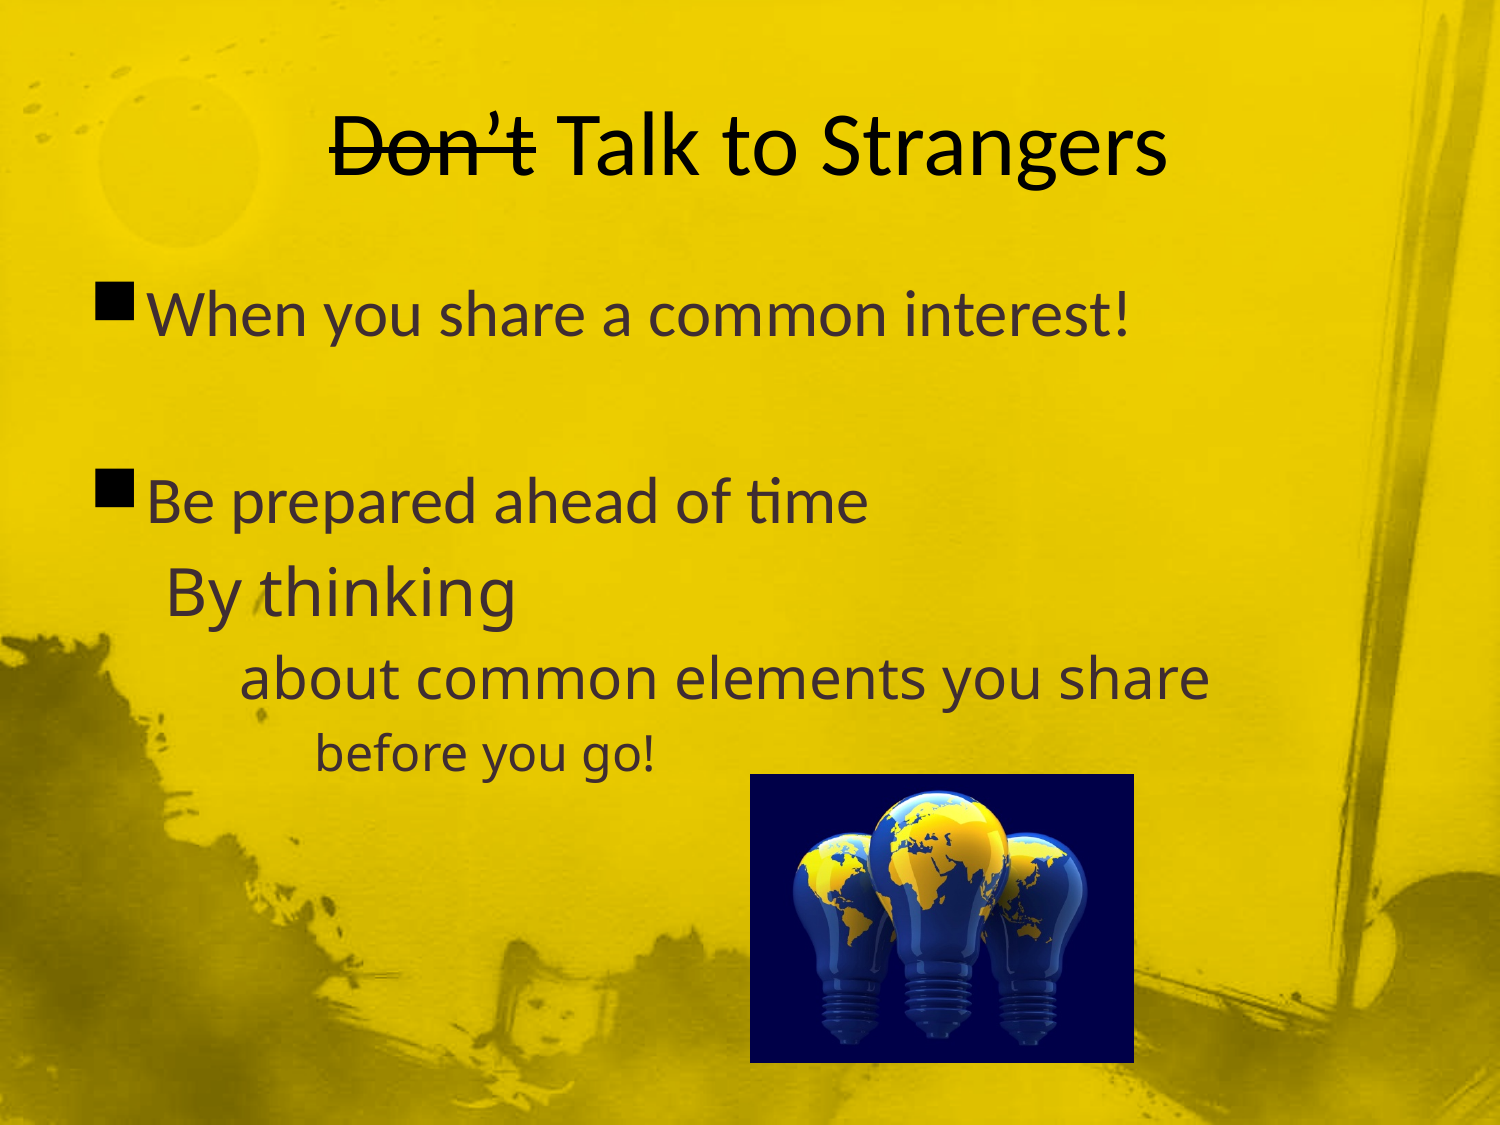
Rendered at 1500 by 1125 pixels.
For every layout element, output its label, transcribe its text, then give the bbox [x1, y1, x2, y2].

title Don’t Talk to Strangers [75, 45, 1425, 233]
list When you share a common interest! Be prepared ahead of time By thinking about common elements you share before you go! [75, 262, 1425, 1005]
picture [749, 774, 1134, 1063]
